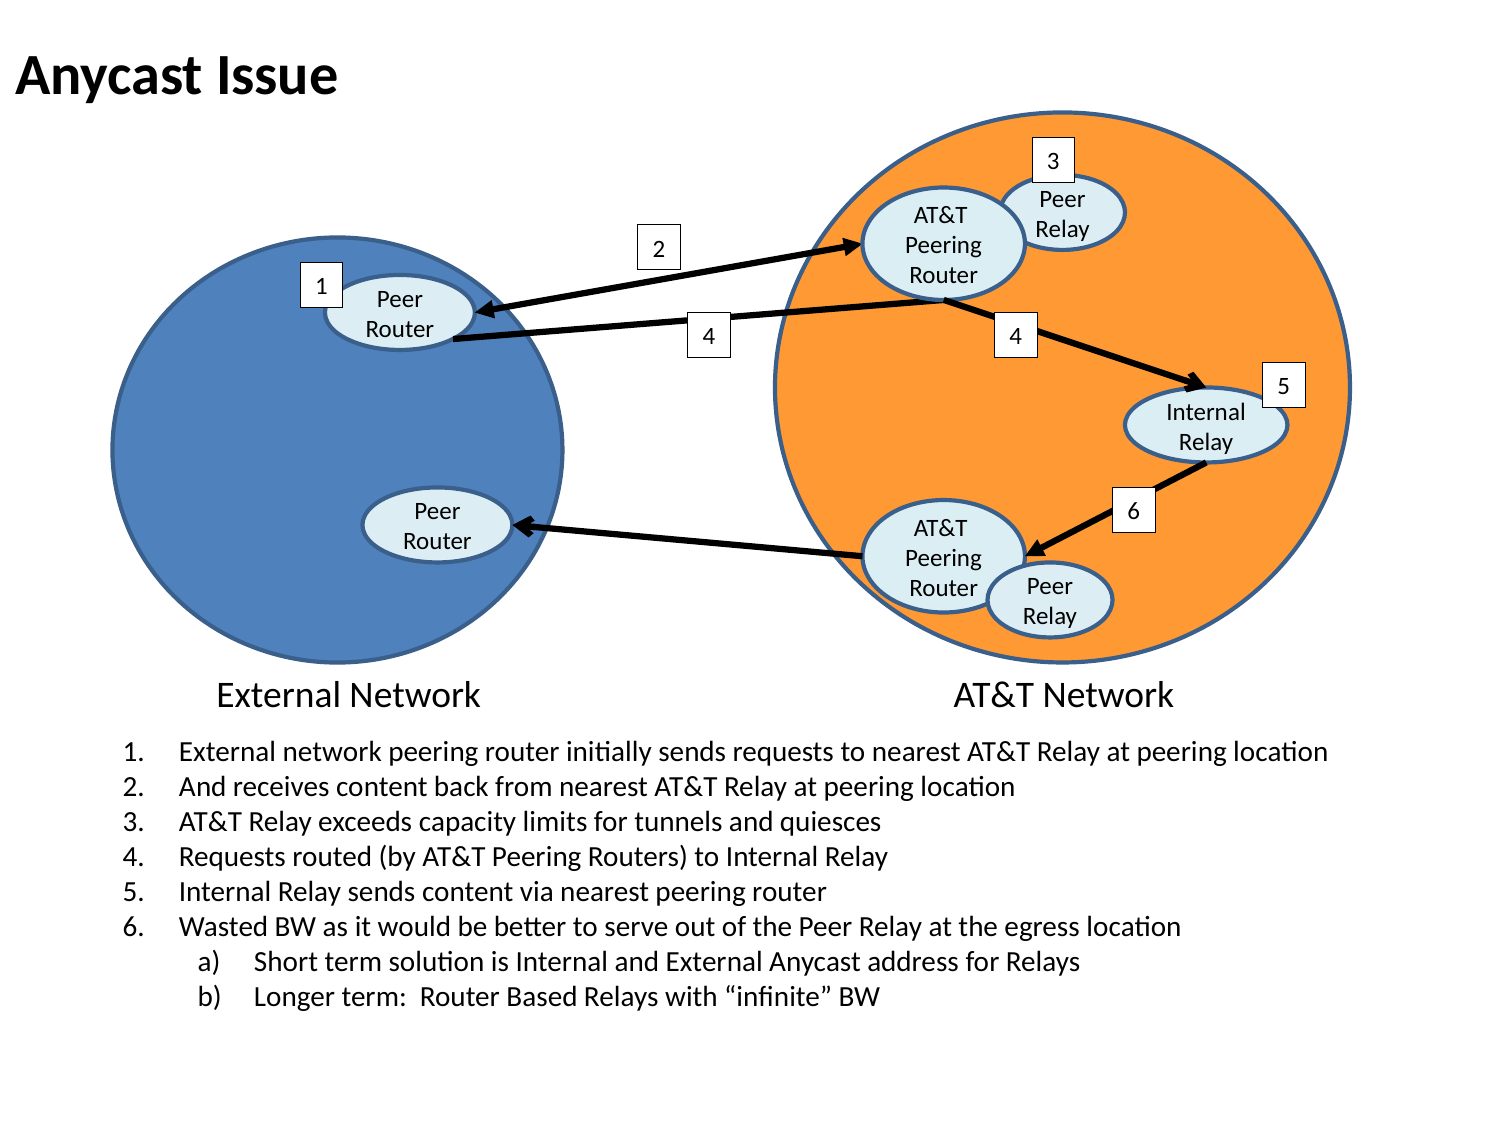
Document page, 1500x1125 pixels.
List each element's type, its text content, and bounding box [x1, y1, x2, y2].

text_box AT&T Peering Router [860, 185, 1028, 298]
text_box [772, 348, 1163, 533]
text_box External network peering router initially sends requests to nearest AT&T Relay at peering location And receives content back from nearest AT&T Relay at peering location AT&T Relay exceeds capacity limits for tunnels and quiesces Requests routed (by AT&T Peering Routers) to Internal Relay Internal Relay sends content via nearest peering router Wasted BW as it would be better to serve out of the Peer Relay at the egress location Short term solution is Internal and External Anycast address for Relays Longer term: Router Based Relays with “infinite” BW [107, 724, 1345, 1020]
text_box 1 [300, 262, 343, 308]
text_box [943, 299, 1207, 388]
text_box 4 [687, 348, 731, 358]
text_box 2 [637, 224, 681, 242]
text_box Internal Relay [1122, 385, 1290, 465]
title Anycast Issue [0, 0, 1350, 143]
text_box [110, 235, 565, 662]
text_box PeerRelay [985, 563, 1115, 640]
text_box PeerRelay [1001, 173, 1128, 253]
text_box [816, 110, 1353, 662]
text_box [1024, 462, 1207, 557]
text_box 3 [1032, 137, 1075, 183]
text_box 5 [1262, 362, 1306, 408]
text_box AT&T Network [938, 662, 1190, 723]
text_box External Network [201, 662, 497, 723]
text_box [474, 243, 863, 298]
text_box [512, 524, 863, 557]
text_box AT&T Peering Router [861, 497, 1022, 615]
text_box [452, 299, 942, 340]
text_box Peer Router [322, 272, 469, 353]
text_box Peer Router [360, 485, 515, 565]
